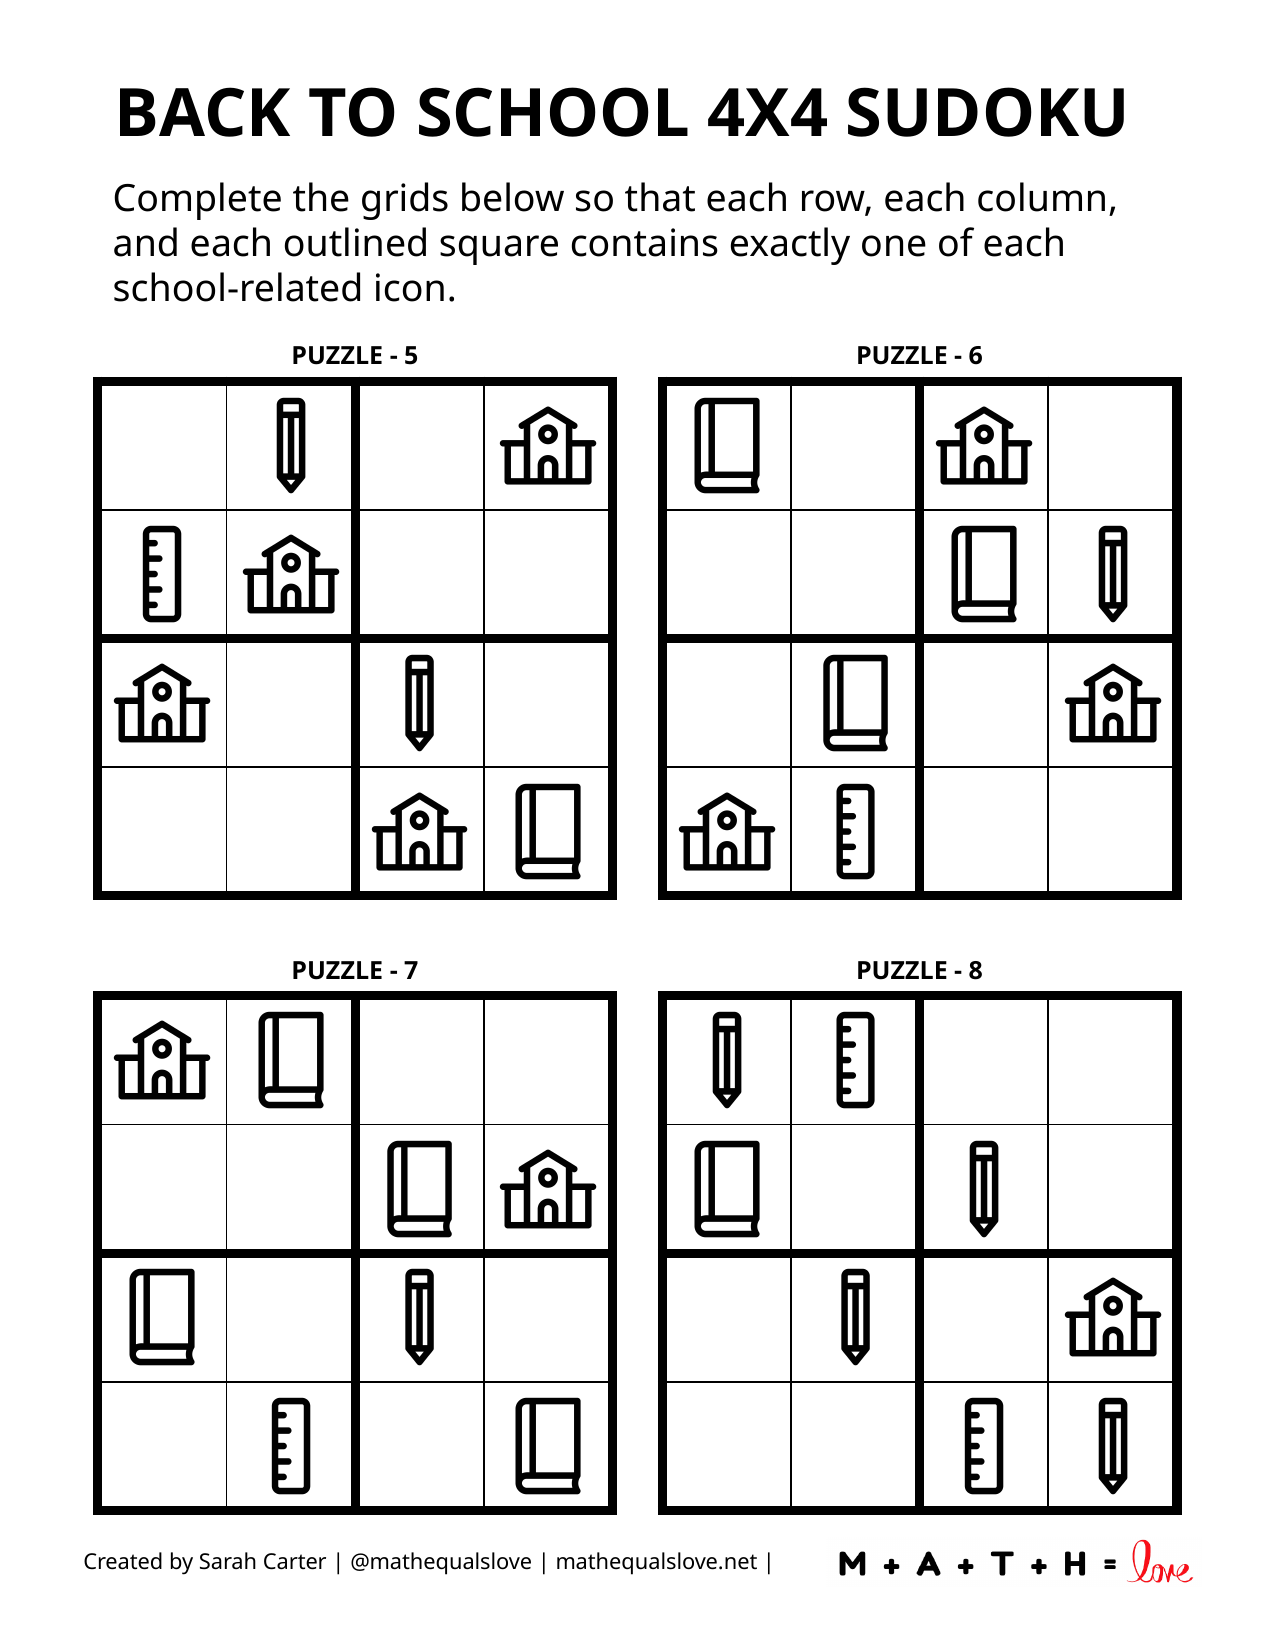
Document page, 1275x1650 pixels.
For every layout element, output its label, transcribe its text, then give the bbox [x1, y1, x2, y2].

table_header [1049, 1000, 1172, 1124]
table_cell [102, 1383, 226, 1506]
table_cell [360, 1258, 483, 1381]
table_cell [360, 1383, 483, 1506]
table_header [102, 386, 226, 509]
text_box PUZZLE - 8 [662, 954, 1177, 985]
picture [496, 1136, 601, 1241]
table_cell [792, 1383, 915, 1506]
picture [803, 650, 908, 755]
picture [803, 1008, 908, 1113]
table_cell [485, 1258, 608, 1381]
table_cell [102, 643, 226, 766]
table_header [924, 386, 1047, 509]
picture [932, 393, 1037, 498]
table_cell [1049, 1258, 1172, 1381]
table_cell [1049, 1125, 1172, 1249]
text_box Created by Sarah Carter | @mathequalslove | mathequalslove.net | [68, 1540, 826, 1582]
text_box PUZZLE - 5 [97, 362, 613, 370]
table_cell [1049, 643, 1172, 766]
table_header [792, 386, 915, 509]
table_cell [360, 768, 483, 891]
picture [238, 522, 343, 627]
picture [674, 1136, 779, 1241]
table_cell [227, 511, 351, 634]
picture [1060, 650, 1165, 755]
table_cell [102, 1258, 226, 1381]
table_header [360, 386, 483, 509]
table_cell [792, 1258, 915, 1381]
picture [674, 1008, 779, 1113]
table_cell [360, 1125, 483, 1249]
table_cell [102, 1125, 226, 1249]
table_cell [360, 511, 483, 634]
table_cell [227, 1125, 351, 1249]
table_cell [1049, 1383, 1172, 1506]
picture [110, 1265, 215, 1370]
picture [1060, 1265, 1165, 1370]
table_cell [924, 511, 1047, 634]
picture [367, 1265, 472, 1370]
table_cell [667, 1383, 790, 1506]
table_cell [485, 768, 608, 891]
table_cell [667, 1258, 790, 1381]
table_cell [667, 511, 790, 634]
picture [932, 1394, 1037, 1499]
picture [803, 779, 908, 884]
table_header [102, 1000, 226, 1124]
picture [496, 393, 601, 498]
picture [496, 1394, 601, 1499]
table_cell [792, 768, 915, 891]
table_header [1049, 386, 1172, 509]
table_cell [667, 1125, 790, 1249]
picture [674, 393, 779, 498]
table_cell [924, 643, 1047, 766]
table_cell [667, 643, 790, 766]
picture [110, 1008, 215, 1113]
picture [1060, 522, 1165, 627]
table_header [924, 1000, 1047, 1124]
picture [367, 650, 472, 755]
table_header [360, 1000, 483, 1124]
picture [110, 650, 215, 755]
picture [674, 779, 779, 884]
table_cell [227, 643, 351, 766]
table_cell [792, 643, 915, 766]
table_cell [667, 768, 790, 891]
table_header [792, 1000, 915, 1124]
table_cell [227, 1258, 351, 1381]
picture [1060, 1394, 1165, 1499]
table_cell [792, 511, 915, 634]
table_cell [227, 768, 351, 891]
table_cell [360, 643, 483, 766]
picture [238, 1008, 343, 1113]
table_header [485, 1000, 608, 1124]
table_cell [792, 1125, 915, 1249]
table_cell [924, 1258, 1047, 1381]
picture [367, 1136, 472, 1241]
picture [932, 522, 1037, 627]
table_cell [924, 768, 1047, 891]
picture [496, 779, 601, 884]
table_cell [485, 1125, 608, 1249]
table_cell [1049, 511, 1172, 634]
text_box PUZZLE - 6 [662, 362, 1177, 370]
table_cell [924, 1383, 1047, 1506]
table_cell [1049, 768, 1172, 891]
text_box PUZZLE - 7 [97, 954, 613, 985]
table_cell [227, 1383, 351, 1506]
table_header [227, 386, 351, 509]
picture [238, 1394, 343, 1499]
picture [238, 393, 343, 498]
table_header [667, 386, 790, 509]
table_header [667, 1000, 790, 1124]
table_header [227, 1000, 351, 1124]
text_box BACK TO SCHOOL 4X4 SUDOKU [68, 62, 1178, 158]
picture [826, 1536, 1203, 1588]
picture [932, 1136, 1037, 1241]
table_cell [485, 643, 608, 766]
table_cell [485, 511, 608, 634]
picture [367, 779, 472, 884]
table_header [485, 386, 608, 509]
table_cell [102, 768, 226, 891]
table_cell [485, 1383, 608, 1506]
text_box Complete the grids below so that each row, each column, and each outlined square contains exactly one of each school-related icon. [97, 166, 1177, 362]
picture [803, 1265, 908, 1370]
table_cell [102, 511, 226, 634]
table_cell [924, 1125, 1047, 1249]
picture [110, 522, 215, 627]
